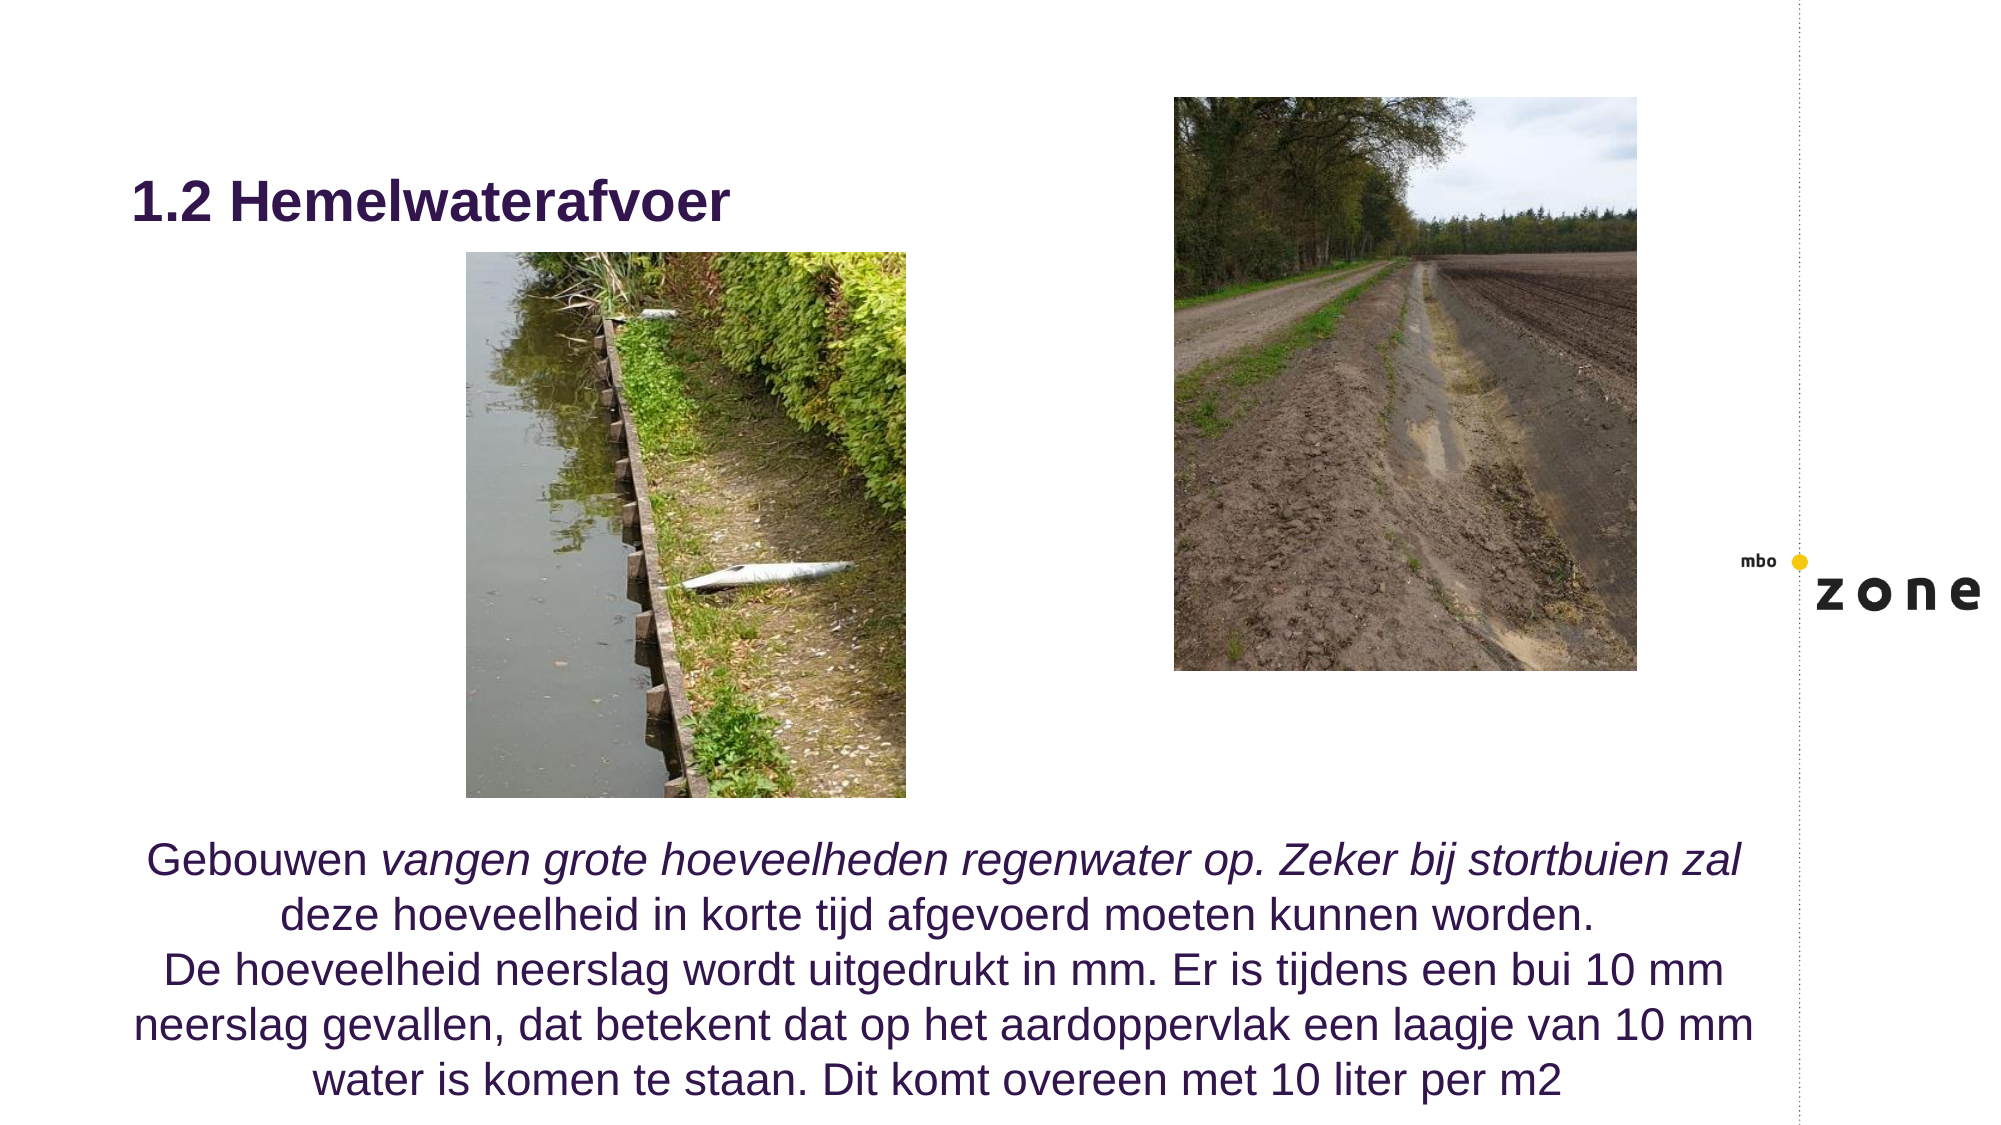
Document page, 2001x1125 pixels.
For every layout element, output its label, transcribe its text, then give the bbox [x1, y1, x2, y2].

subtitle Gebouwen vangen grote hoeveelheden regenwater op. Zeker bij stortbuien zal deze hoeveelheid in korte tijd afgevoerd moeten kunnen worden. De hoeveelheid neerslag wordt uitgedrukt in mm. Er is tijdens een bui 10 mm neerslag gevallen, dat betekent dat op het aardoppervlak een laagje van 10 mm water is komen te staan. Dit komt overeen met 10 liter per m2 [131, 829, 1758, 1125]
picture [1174, 0, 2001, 1125]
title 1.2 Hemelwaterafvoer [131, 176, 1174, 426]
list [466, 252, 906, 798]
